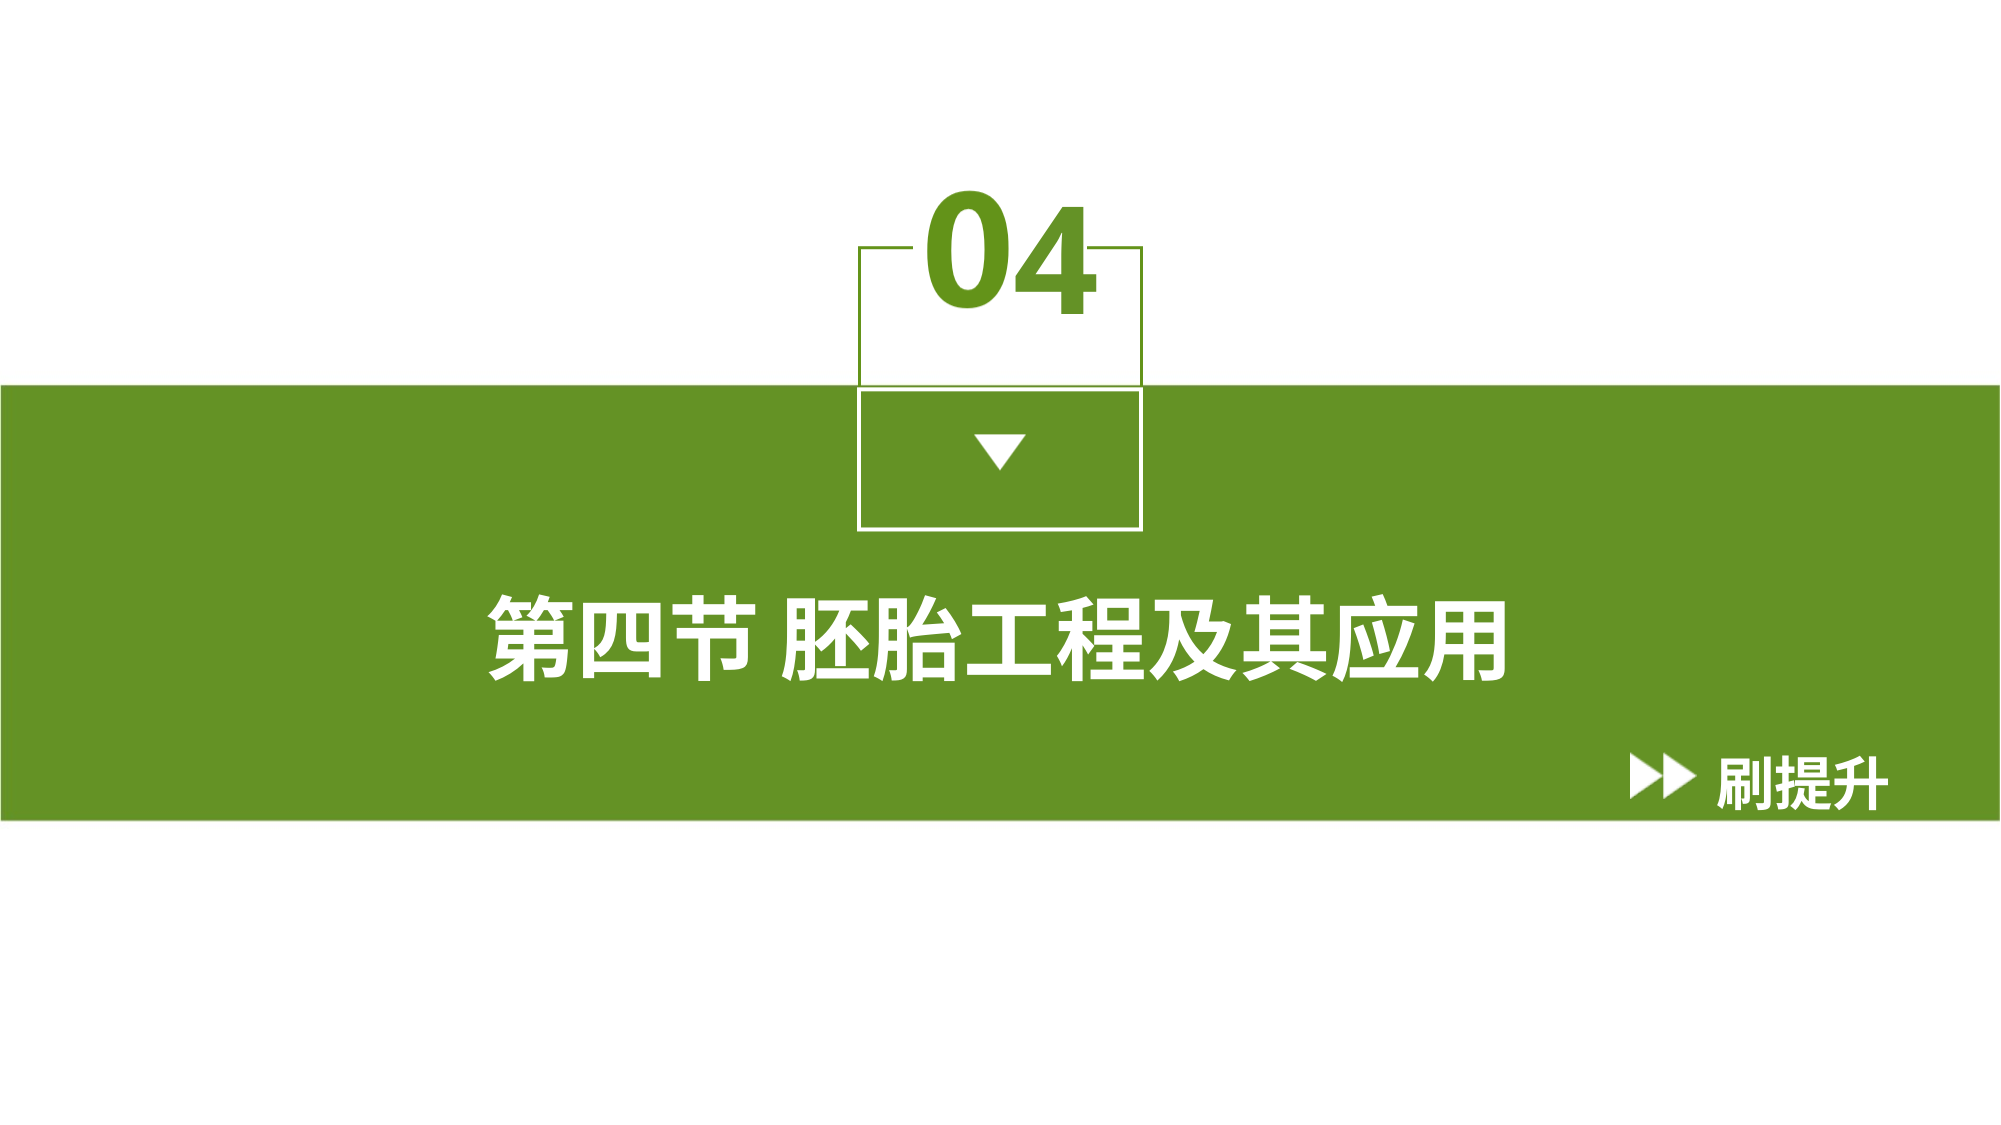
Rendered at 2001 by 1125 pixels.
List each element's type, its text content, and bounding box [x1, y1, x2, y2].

text_box 第四节 胚胎工程及其应用 [0, 572, 2000, 699]
text_box 4 [1013, 156, 1173, 353]
text_box 刷提升 [1715, 718, 1997, 812]
picture [0, 699, 2000, 1125]
picture [0, 0, 2000, 572]
